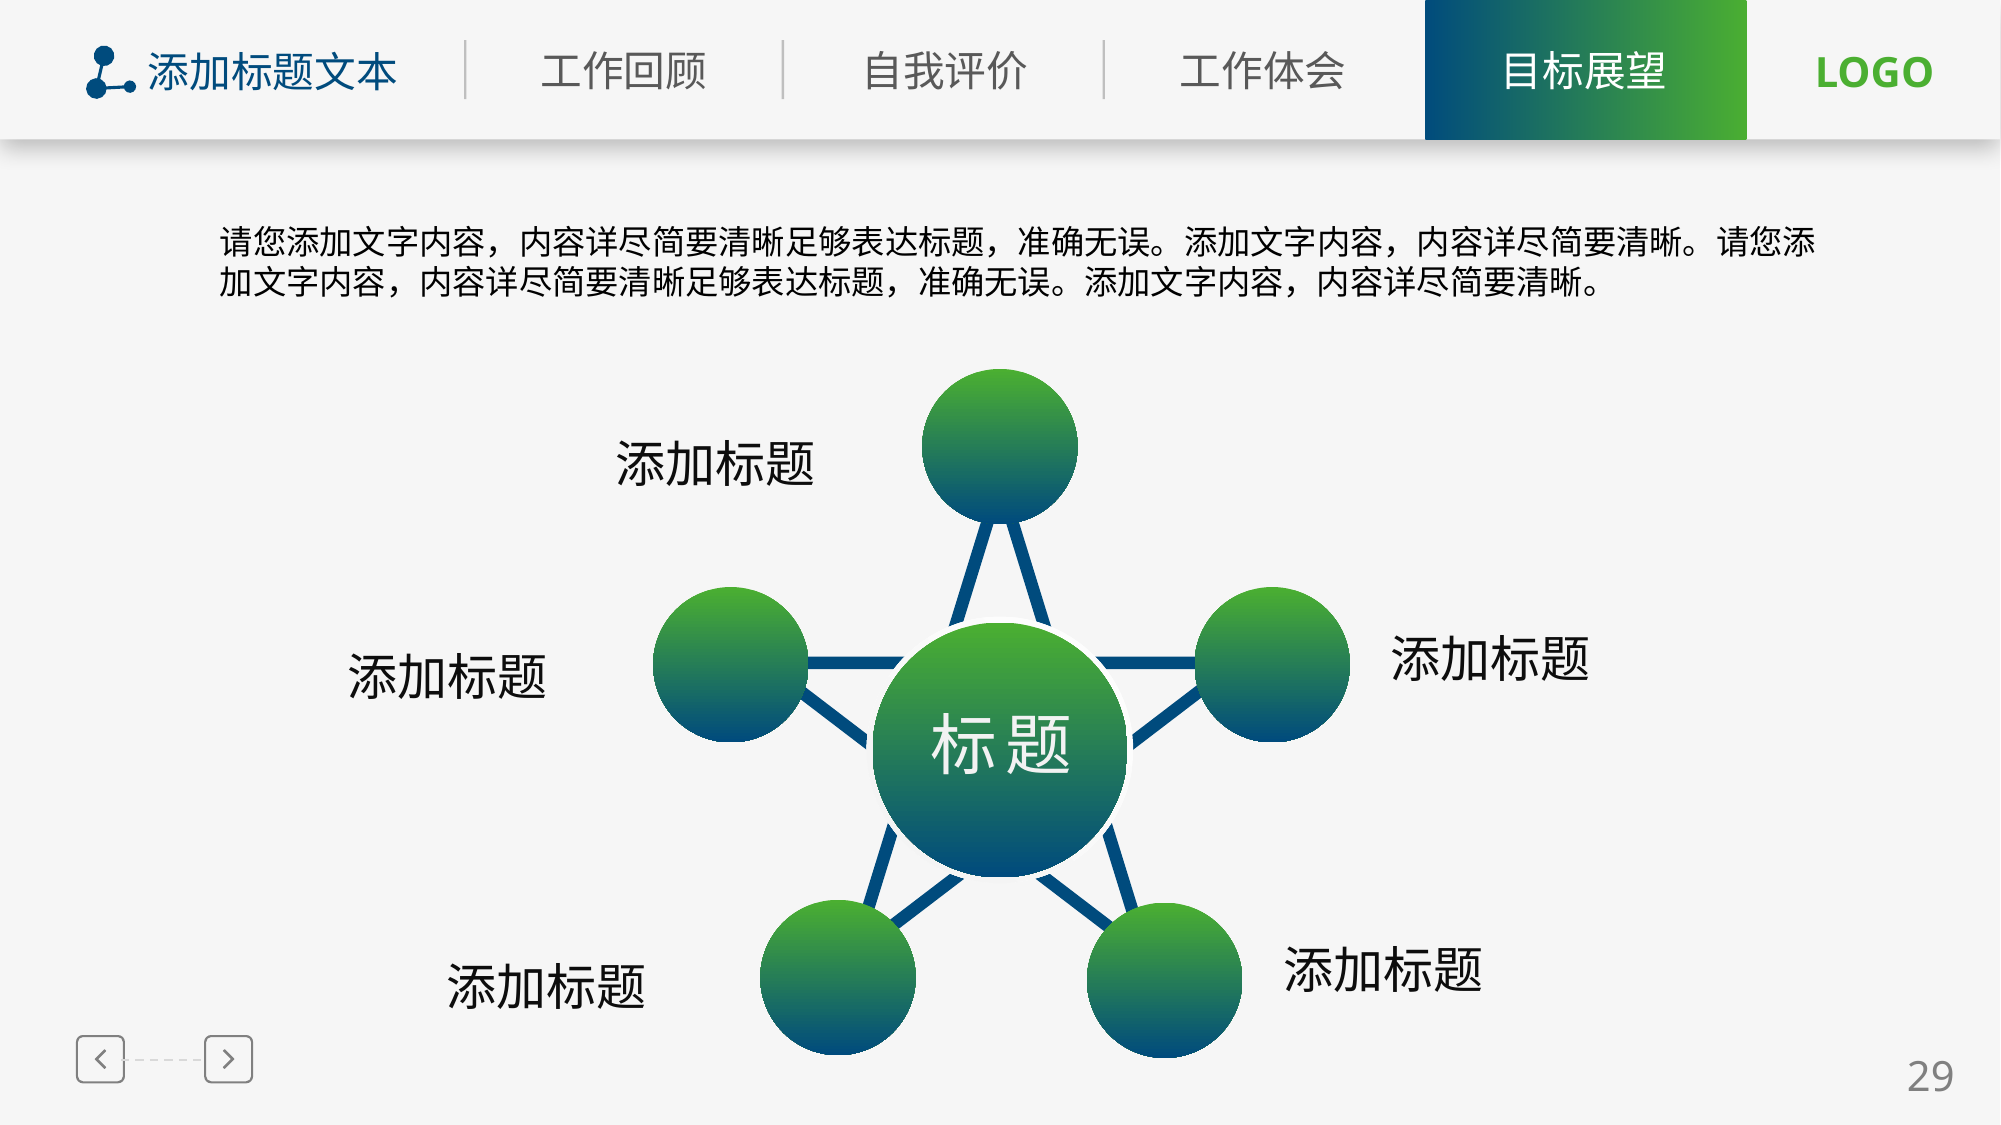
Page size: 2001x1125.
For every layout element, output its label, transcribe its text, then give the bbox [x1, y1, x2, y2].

text_box 添加标题 [600, 424, 831, 500]
text_box 添加标题 [332, 637, 563, 713]
text_box [1192, 584, 1352, 745]
text_box 添加标题 [431, 948, 662, 1023]
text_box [92, 38, 429, 105]
text_box 添加标题 [1375, 620, 1606, 695]
text_box [920, 366, 1080, 527]
text_box 添加标题 [1269, 931, 1499, 1007]
text_box 请您添加文字内容，内容详尽简要清晰足够表达标题，准确无误。添加文字内容，内容详尽简要清晰。请您添加文字内容，内容详尽简要清晰足够表达标题，准确无误。添加文字内容，内容详尽简要清晰。 [205, 214, 1835, 309]
text_box [1084, 900, 1245, 1061]
text_box [804, 660, 861, 741]
text_box [758, 897, 918, 1058]
text_box [1138, 660, 1198, 741]
text_box [651, 584, 811, 745]
text_box [1059, 892, 1134, 927]
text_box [866, 616, 1134, 884]
text_box [867, 892, 941, 924]
text_box [956, 525, 1043, 614]
